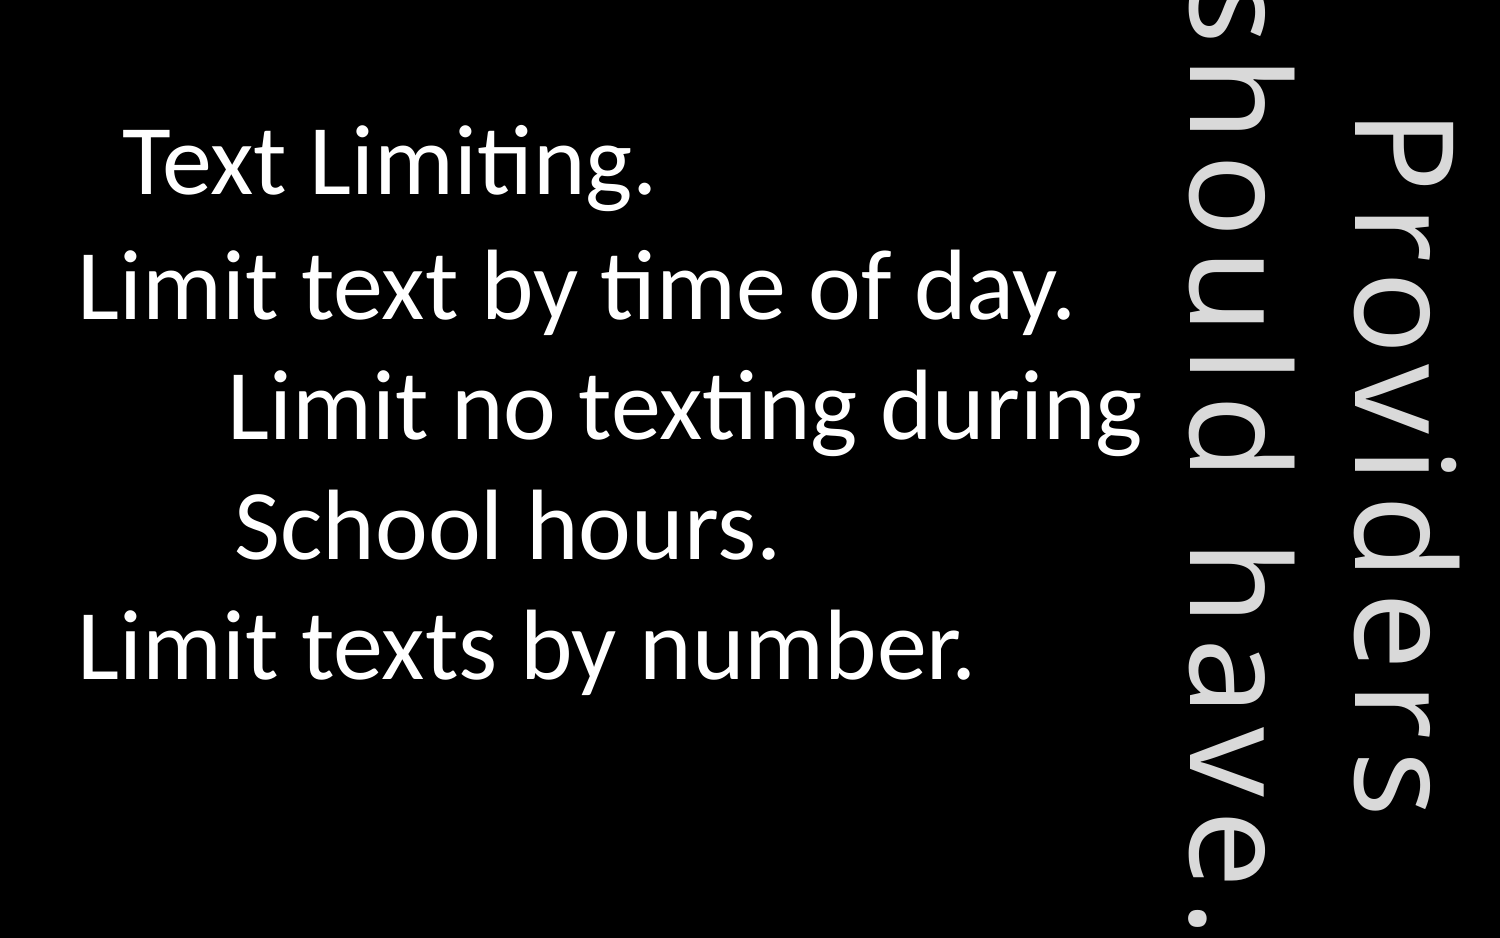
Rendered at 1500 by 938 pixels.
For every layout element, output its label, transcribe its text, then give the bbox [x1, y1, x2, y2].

title Providers should have… [1250, 0, 1407, 231]
text_box Text Limiting. Limit text by time of day. Limit no texting during School hours. Limit texts by number. [62, 231, 1413, 388]
title Providers should have… [1250, 388, 1407, 938]
